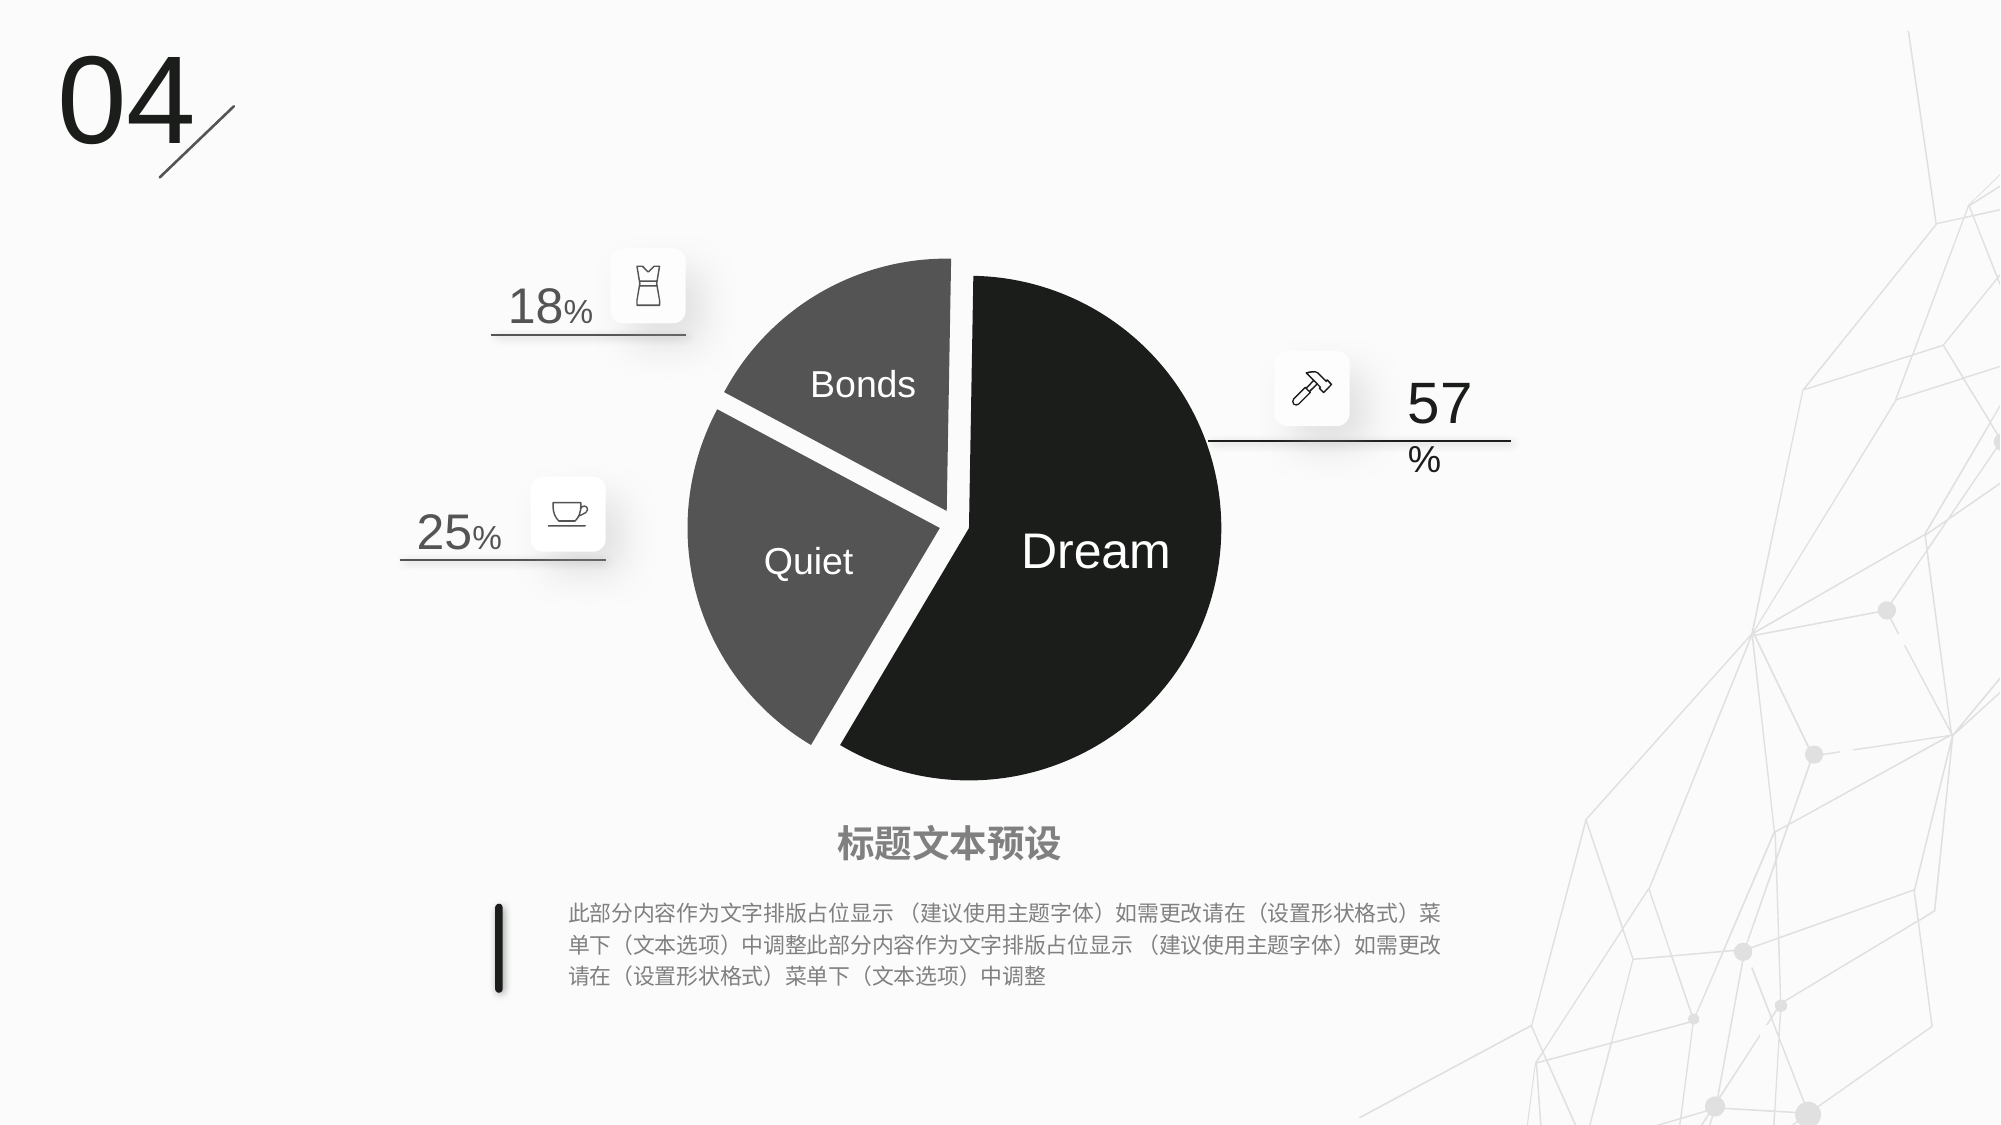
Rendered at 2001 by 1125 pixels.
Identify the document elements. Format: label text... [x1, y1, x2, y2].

chart [479, 188, 1365, 856]
text_box [1358, 30, 2000, 1125]
text_box 04 [42, 10, 214, 176]
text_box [159, 106, 234, 178]
text_box 25% [401, 560, 479, 567]
text_box [494, 902, 504, 994]
text_box 25% [401, 491, 479, 559]
text_box 57% [1393, 357, 1519, 488]
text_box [568, 819, 1450, 993]
